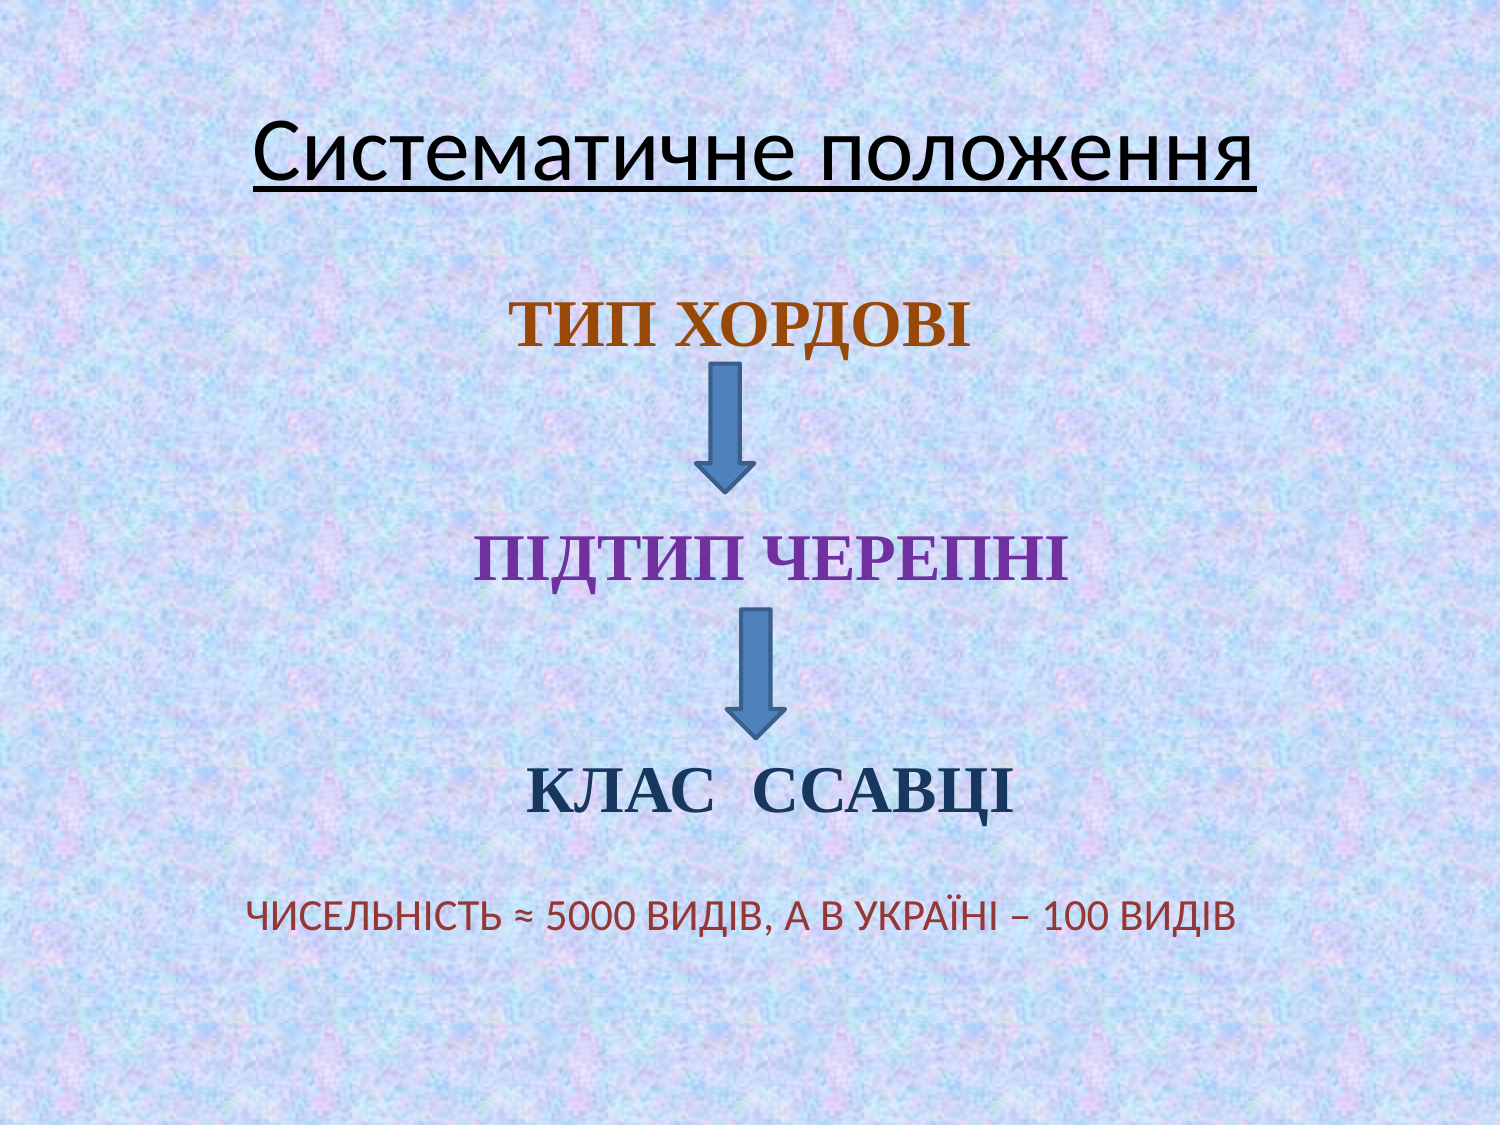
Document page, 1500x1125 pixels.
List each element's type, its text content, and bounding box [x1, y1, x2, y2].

text_box ПІДТИП ЧЕРЕПНІ [247, 506, 1298, 624]
text_box КЛАС ССАВЦІ [246, 738, 1296, 856]
text_box [693, 361, 757, 495]
text_box ЧИСЕЛЬНІСТЬ ≈ 5000 ВИДІВ, А В УКРАЇНІ – 100 ВИДІВ [216, 878, 1267, 996]
picture [0, 0, 1500, 1125]
title Систематичне положення [117, 23, 1393, 265]
text_box [724, 607, 788, 741]
subtitle ТИП ХОРДОВІ [216, 272, 1267, 390]
